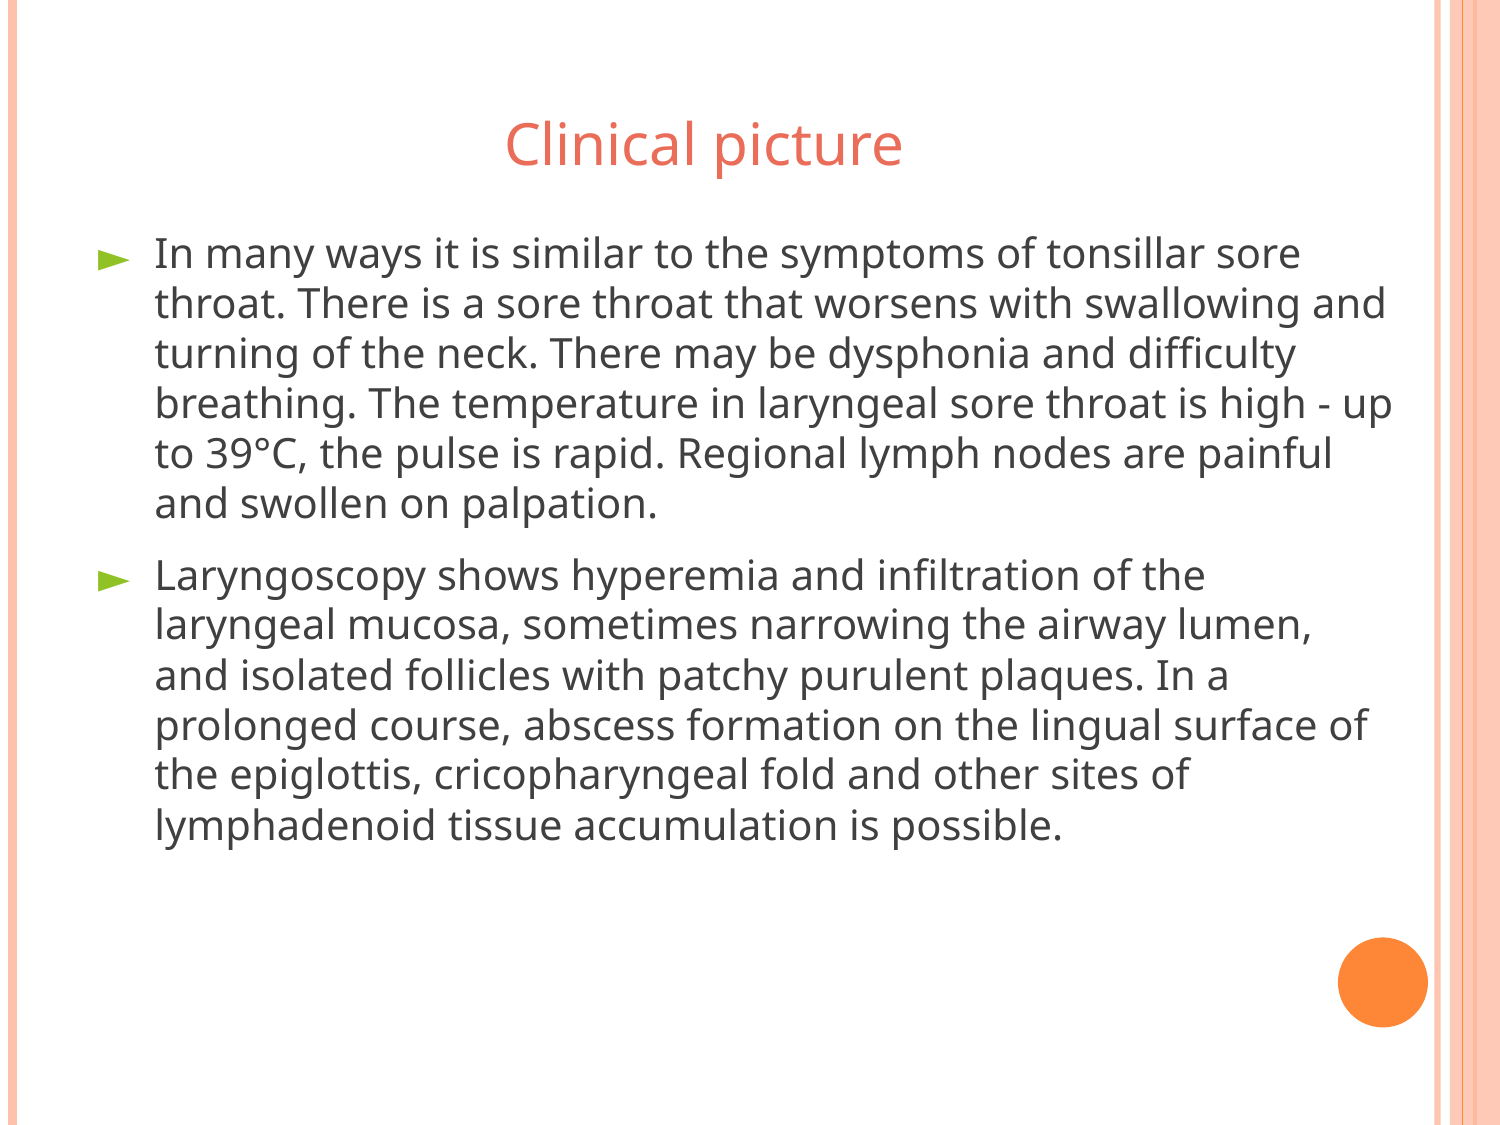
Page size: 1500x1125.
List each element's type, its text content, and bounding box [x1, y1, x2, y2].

text_box In many ways it is similar to the symptoms of tonsillar sore throat. There is a sore throat that worsens with swallowing and turning of the neck. There may be dysphonia and difficulty breathing. The temperature in laryngeal sore throat is high - up to 39°C, the pulse is rapid. Regional lymph nodes are painful and swollen on palpation. Laryngoscopy shows hyperemia and infiltration of the laryngeal mucosa, sometimes narrowing the airway lumen, and isolated follicles with patchy purulent plaques. In a prolonged course, abscess formation on the lingual surface of the epiglottis, cricopharyngeal fold and other sites of lymphadenoid tissue accumulation is possible. [83, 219, 1412, 1031]
text_box Clinical picture [83, 99, 1341, 219]
